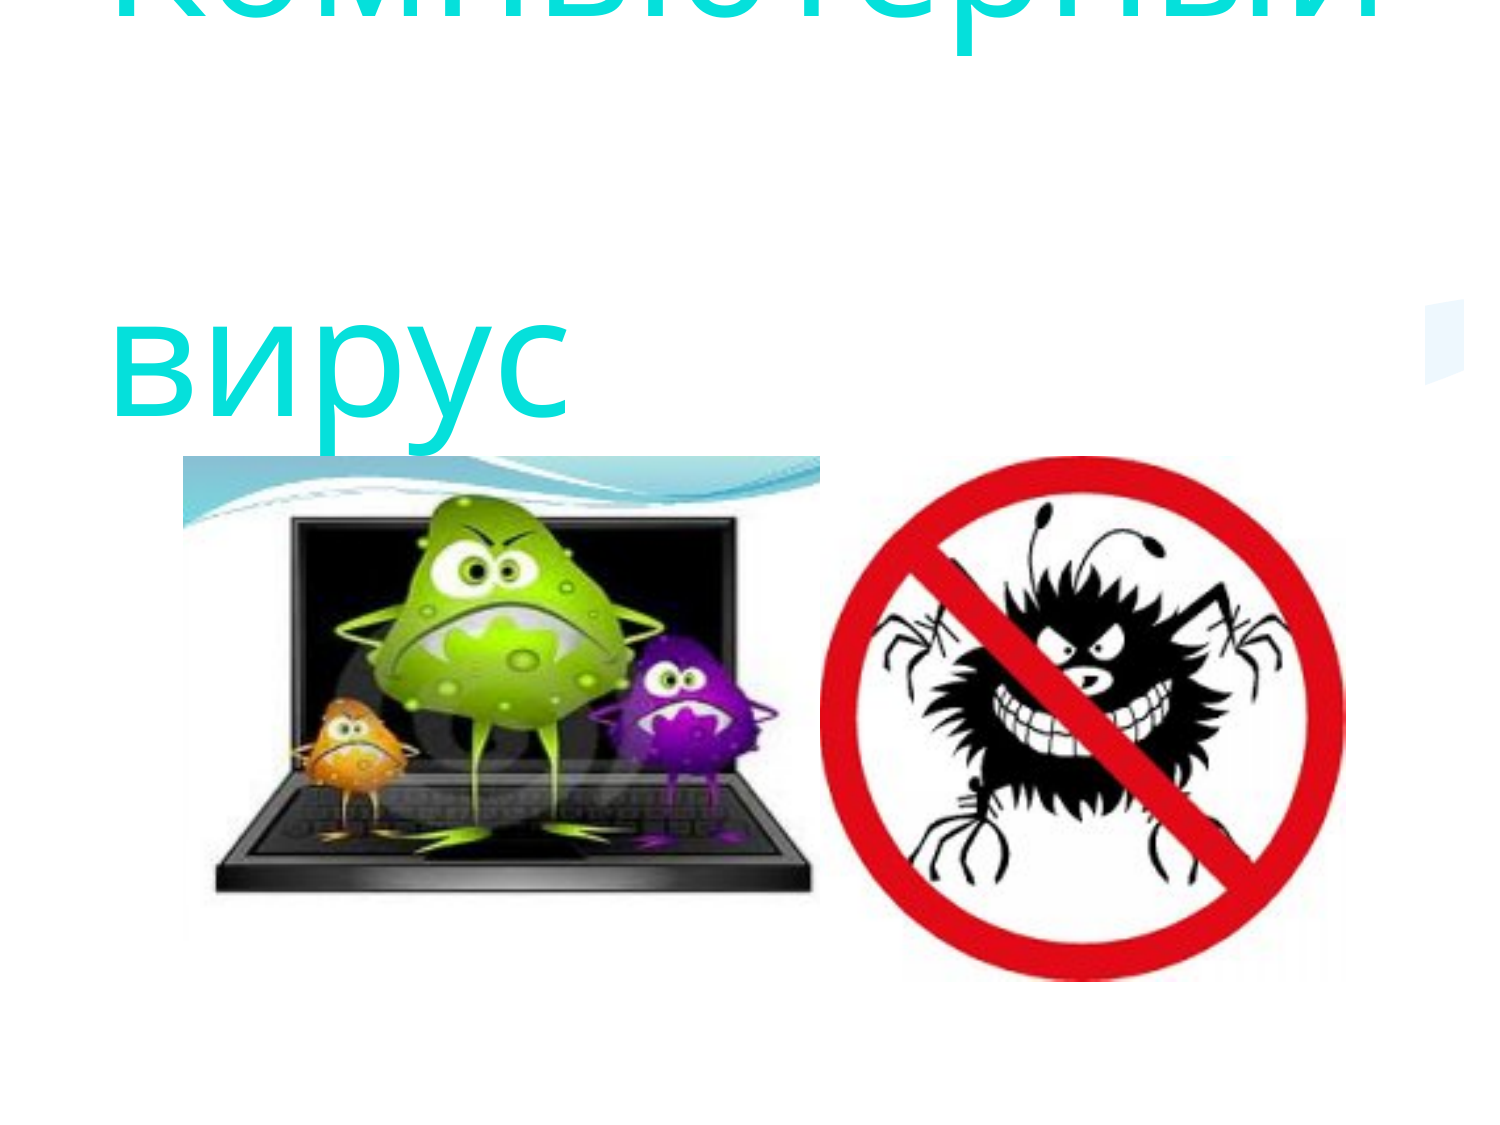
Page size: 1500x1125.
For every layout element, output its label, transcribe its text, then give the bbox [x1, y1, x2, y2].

title Компьютерный вирускккокомпь [88, 55, 1425, 445]
picture [182, 455, 1347, 982]
